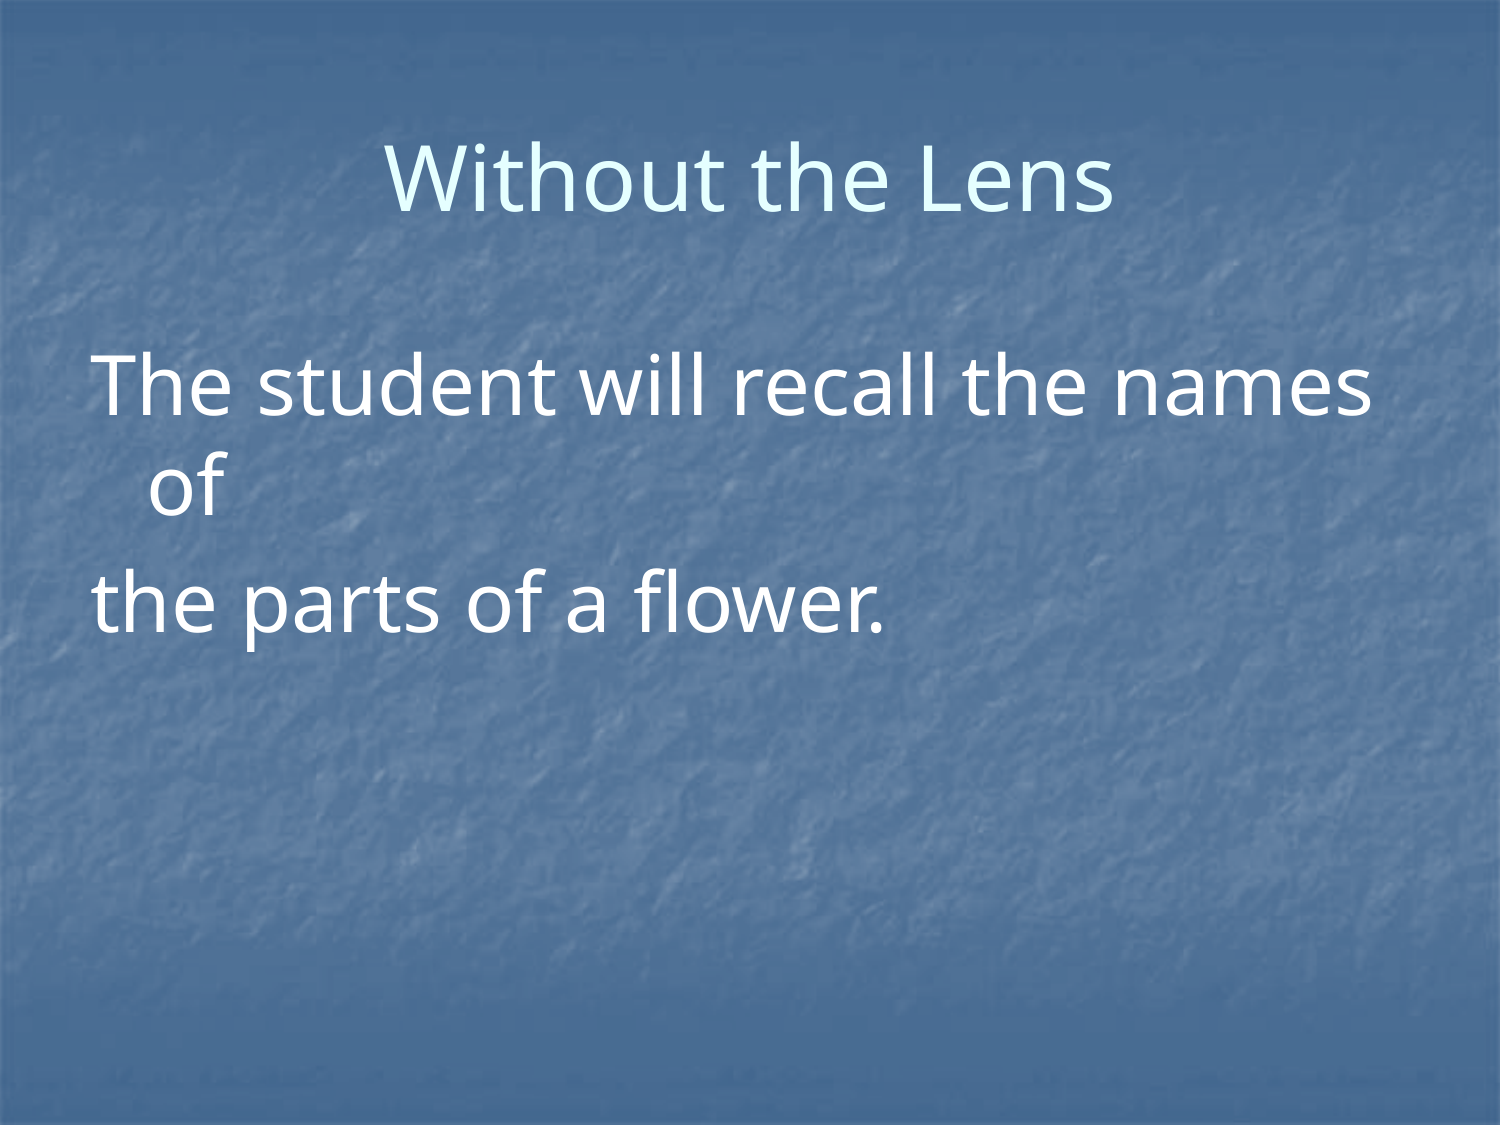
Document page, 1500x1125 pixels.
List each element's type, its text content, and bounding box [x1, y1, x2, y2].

list The student will recall the names of the parts of a flower. [74, 324, 1426, 1001]
title Without the Lens [74, 62, 1426, 288]
